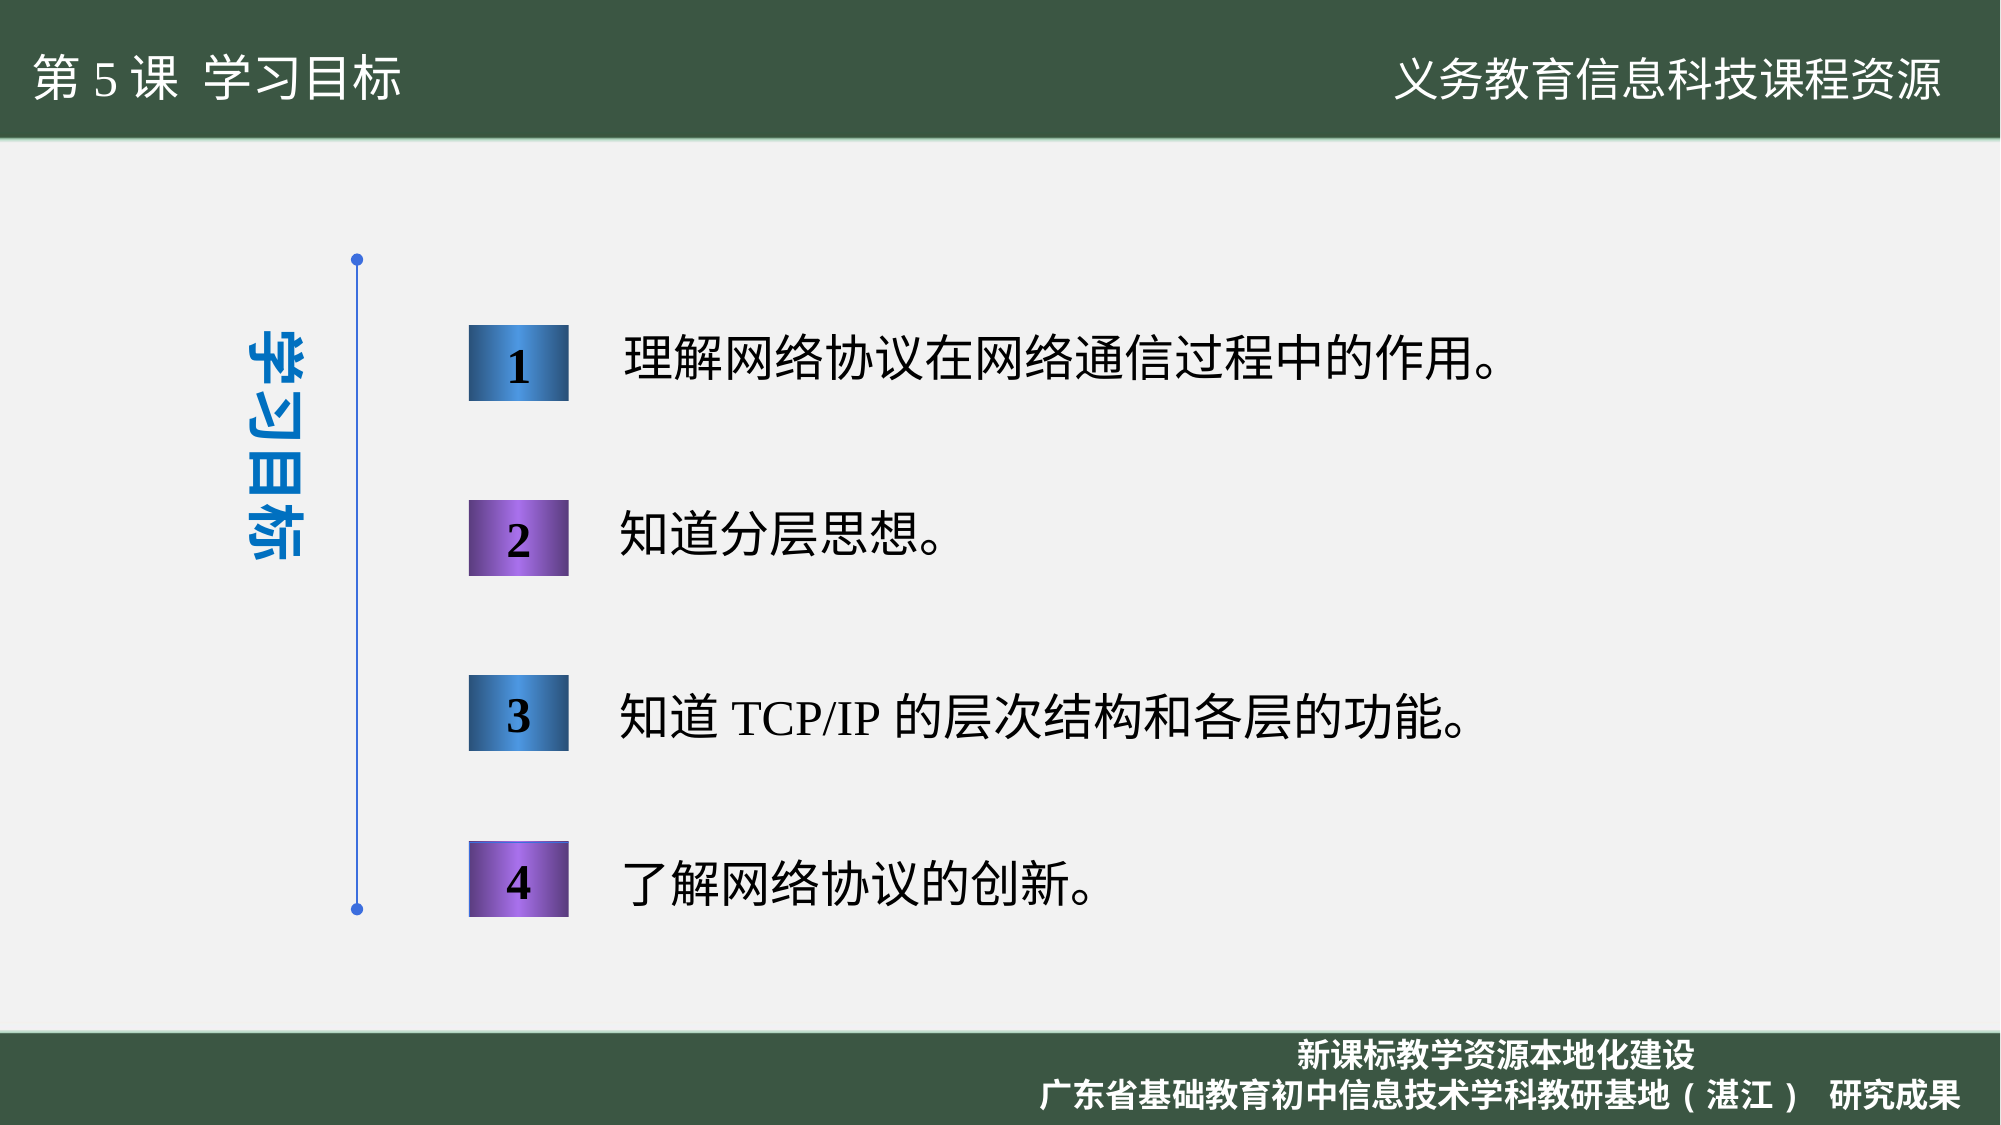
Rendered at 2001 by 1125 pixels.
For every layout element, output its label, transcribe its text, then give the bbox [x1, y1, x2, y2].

text_box 理解网络协议在网络通信过程中的作用。 [609, 318, 1829, 394]
text_box 了解网络协议的创新。 [605, 844, 1826, 920]
text_box 知道TCP/IP的层次结构和各层的功能。 [604, 678, 1824, 754]
text_box 知道分层思想。 [604, 495, 1824, 571]
text_box 2 [468, 500, 569, 576]
text_box 3 [468, 675, 569, 751]
text_box 新课标教学资源本地化建设 广东省基础教育初中信息技术学科教研基地(湛江) 研究成果 [1007, 1027, 1994, 1118]
text_box 第5课 学习目标 [16, 45, 662, 140]
text_box 4 [468, 841, 569, 917]
text_box 1 [468, 325, 569, 401]
text_box 学习目标 [218, 313, 356, 681]
picture [0, 0, 2001, 1125]
